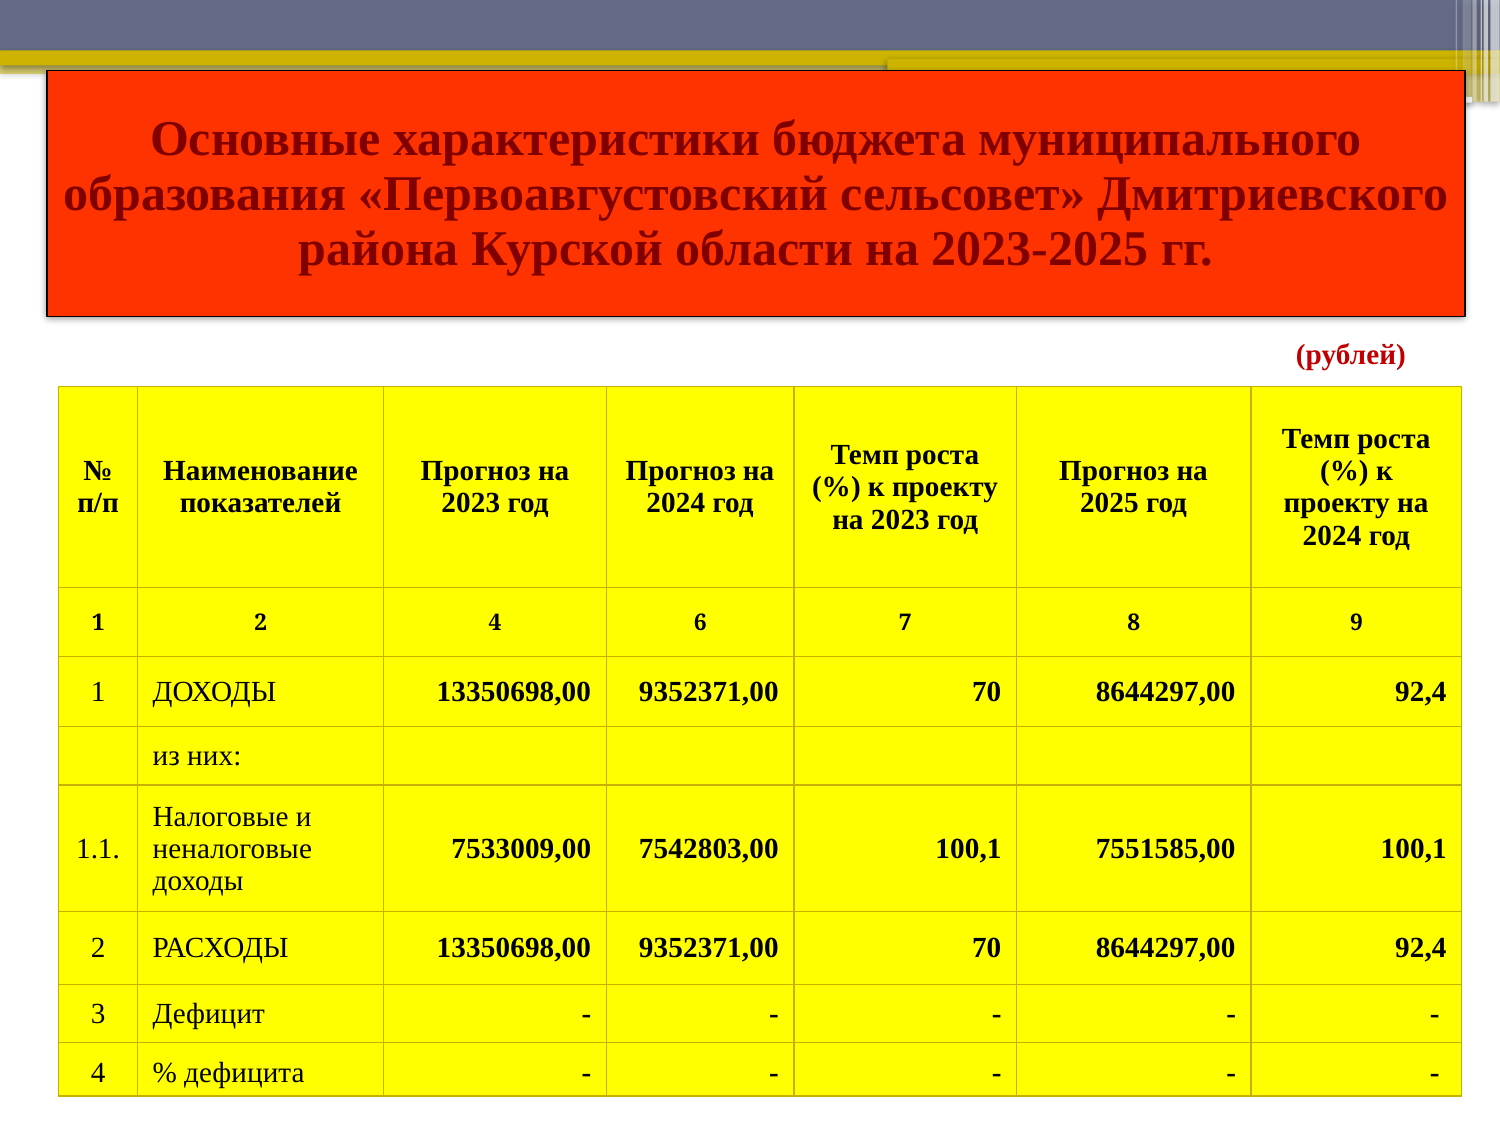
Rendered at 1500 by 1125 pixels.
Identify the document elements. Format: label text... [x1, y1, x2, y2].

table_cell 1.1. [59, 786, 137, 911]
table_cell 100,1 [1252, 786, 1461, 911]
table_header Прогноз на 2024 год [607, 387, 793, 587]
table_cell 1 [59, 657, 137, 726]
table_cell [607, 727, 793, 784]
table_cell 8 [1017, 588, 1250, 656]
text_box [1311, 9, 1486, 61]
table_cell - [1017, 1043, 1250, 1095]
table_cell 7533009,00 [384, 786, 606, 911]
table_cell % дефицита [138, 1043, 383, 1095]
table_cell 7542803,00 [607, 786, 793, 911]
table_cell - [1252, 985, 1461, 1042]
table_cell 13350698,00 [384, 657, 606, 726]
table_cell 2 [59, 912, 137, 984]
table_cell 9352371,00 [607, 912, 793, 984]
table_cell 9352371,00 [607, 657, 793, 726]
table_cell - [795, 1043, 1016, 1095]
table_cell Налоговые и неналоговые доходы [138, 786, 383, 911]
table_cell 9 [1252, 588, 1461, 656]
table_cell 8644297,00 [1017, 657, 1250, 726]
table_cell 7 [795, 588, 1016, 656]
table_cell - [1017, 985, 1250, 1042]
text_box (рублей) [1244, 328, 1458, 378]
table_cell 2 [138, 588, 383, 656]
table_cell - [607, 985, 793, 1042]
table_cell - [1252, 1043, 1461, 1095]
table_cell [384, 727, 606, 784]
table_cell 13350698,00 [384, 912, 606, 984]
table_cell ДОХОДЫ [138, 657, 383, 726]
table_cell из них: [138, 727, 383, 784]
table_cell 7551585,00 [1017, 786, 1250, 911]
table_cell - [607, 1043, 793, 1095]
title Основные характеристики бюджета муниципального образования «Первоавгустовский сельсовет» Дмитриевского района Курской области на 2023-2025 гг. [46, 70, 1466, 317]
table_cell [1017, 727, 1250, 784]
table_cell [1252, 727, 1461, 784]
table_cell 70 [795, 912, 1016, 984]
table_header Темп роста (%) к проекту на 2023 год [795, 387, 1016, 587]
table_cell 3 [59, 985, 137, 1042]
table_cell - [795, 985, 1016, 1042]
table_header Темп роста (%) к проекту на 2024 год [1252, 387, 1461, 587]
table_cell 92,4 [1252, 657, 1461, 726]
table_cell - [384, 985, 606, 1042]
table_cell [795, 727, 1016, 784]
table_cell [59, 727, 137, 784]
table_cell 100,1 [795, 786, 1016, 911]
table_cell 70 [795, 657, 1016, 726]
table_cell 1 [59, 588, 137, 656]
table_header Прогноз на 2023 год [384, 387, 606, 587]
table_cell РАСХОДЫ [138, 912, 383, 984]
table_cell Дефицит [138, 985, 383, 1042]
table_header Наименование показателей [138, 387, 383, 587]
table_cell 4 [59, 1043, 137, 1095]
table_header № п/п [59, 387, 137, 587]
table_cell 4 [384, 588, 606, 656]
table_cell 92,4 [1252, 912, 1461, 984]
table_header Прогноз на 2025 год [1017, 387, 1250, 587]
table_cell 6 [607, 588, 793, 656]
table_cell - [384, 1043, 606, 1095]
table_cell 8644297,00 [1017, 912, 1250, 984]
